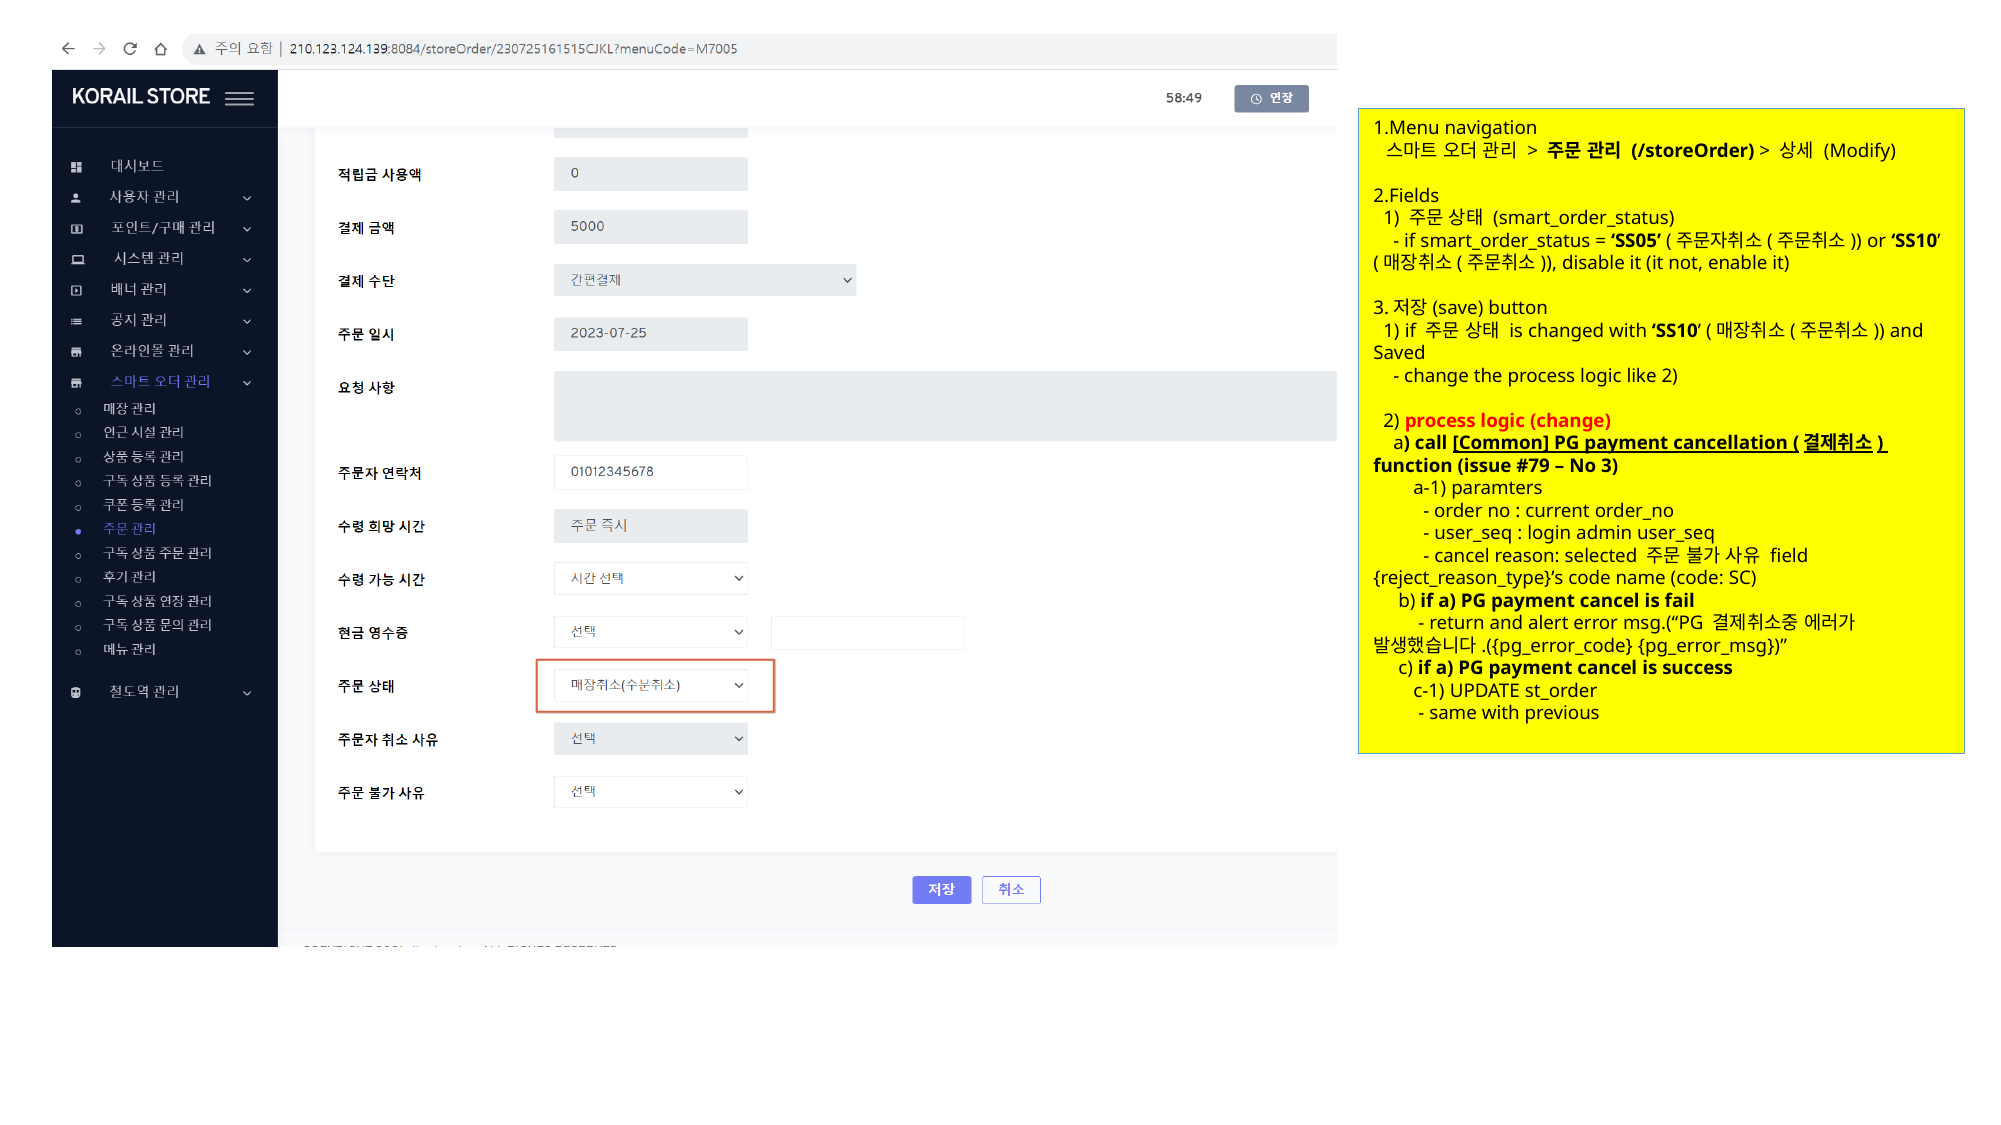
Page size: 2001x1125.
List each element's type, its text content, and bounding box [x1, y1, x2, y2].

picture [51, 34, 1337, 947]
text_box 1.Menu navigation 스마트 오더 관리 > 주문 관리 (/storeOrder) > 상세 (Modify) 2.Fields 1) 주문 상태 (smart_order_status) - if smart_order_status = ‘SS05’ (주문자취소(주문취소)) or ‘SS10’ (매장취소(주문취소)), disable it (it not, enable it) 3.저장(save) button 1) if 주문 상태 is changed with ‘SS10’ (매장취소(주문취소)) and Saved - change the process logic like 2) 2) process logic (change) a) call [Common] PG payment cancellation (결제취소) function (issue #79 – No 3) a-1) paramters - order no : current order_no - user_seq : login admin user_seq - cancel reason: selected 주문 불가 사유 field {reject_reason_type}’s code name (code: SC) b) if a) PG payment cancel is fail - return and alert error msg.(“PG 결제취소중 에러가 발생했습니다.({pg_error_code} {pg_error_msg})” c) if a) PG payment cancel is success c-1) UPDATE st_order - same with previous [1358, 108, 1965, 754]
